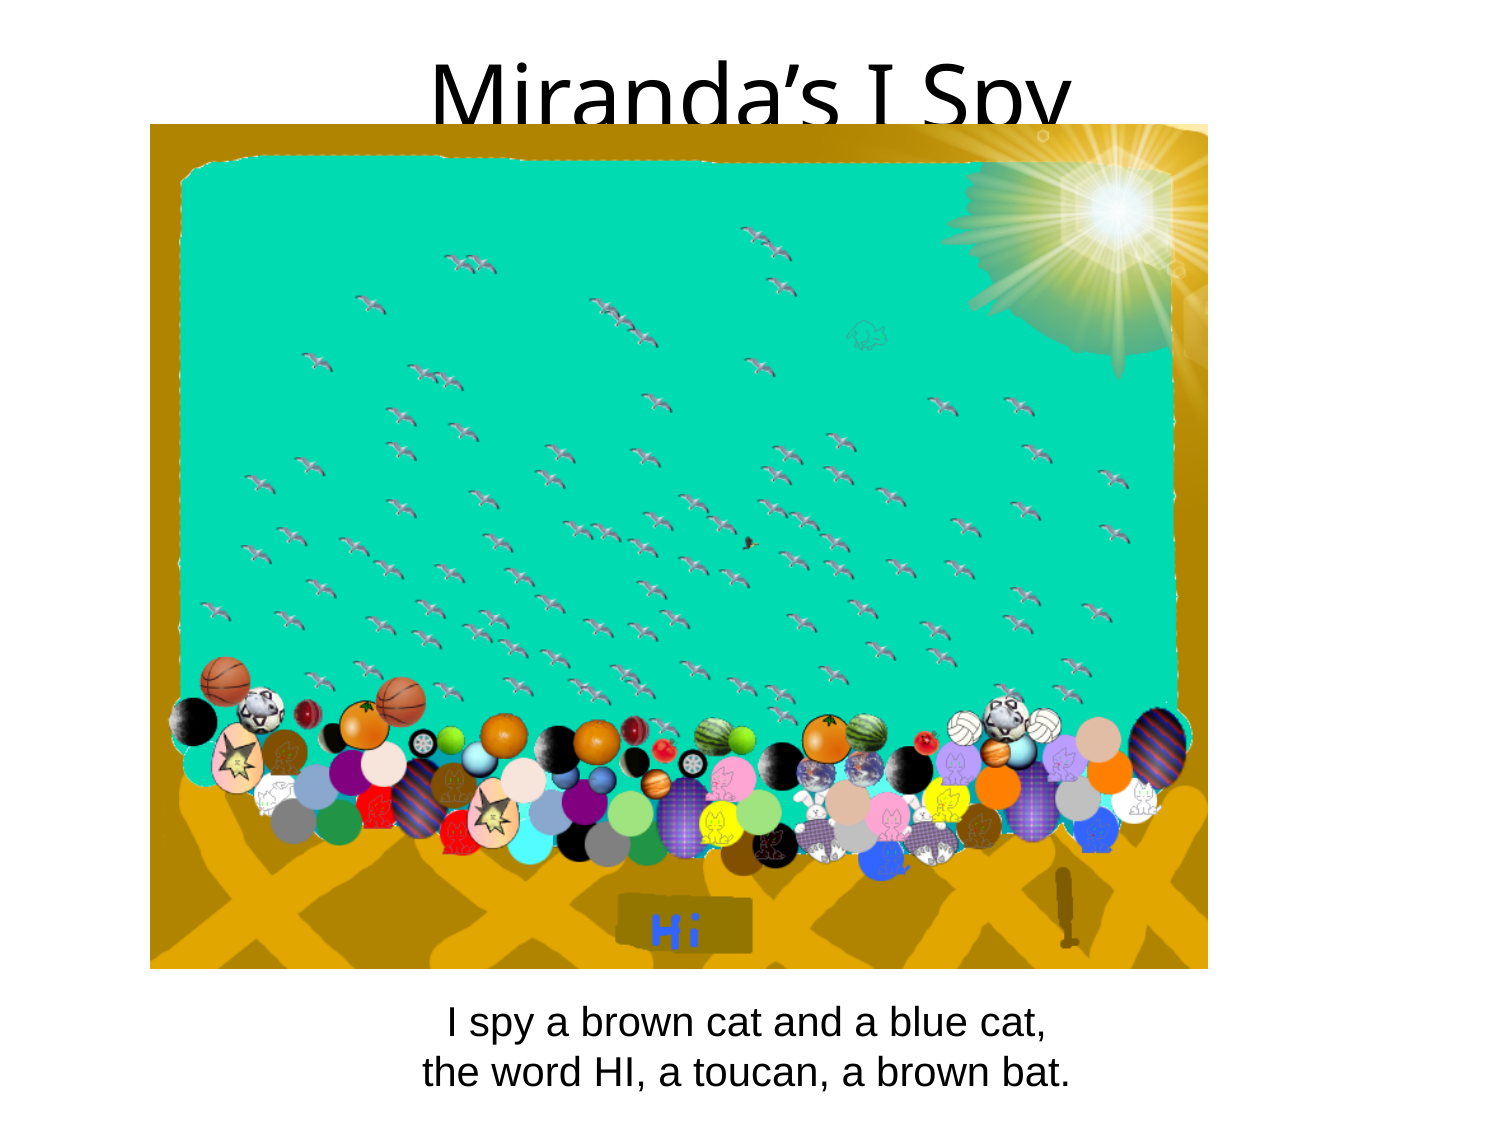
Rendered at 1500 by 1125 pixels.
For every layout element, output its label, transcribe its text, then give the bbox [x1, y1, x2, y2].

text_box I spy a brown cat and a blue cat, the word HI, a toucan, a brown bat. [24, 987, 1469, 1125]
picture [149, 124, 1208, 969]
title Miranda’s I Spy [75, 0, 1425, 188]
